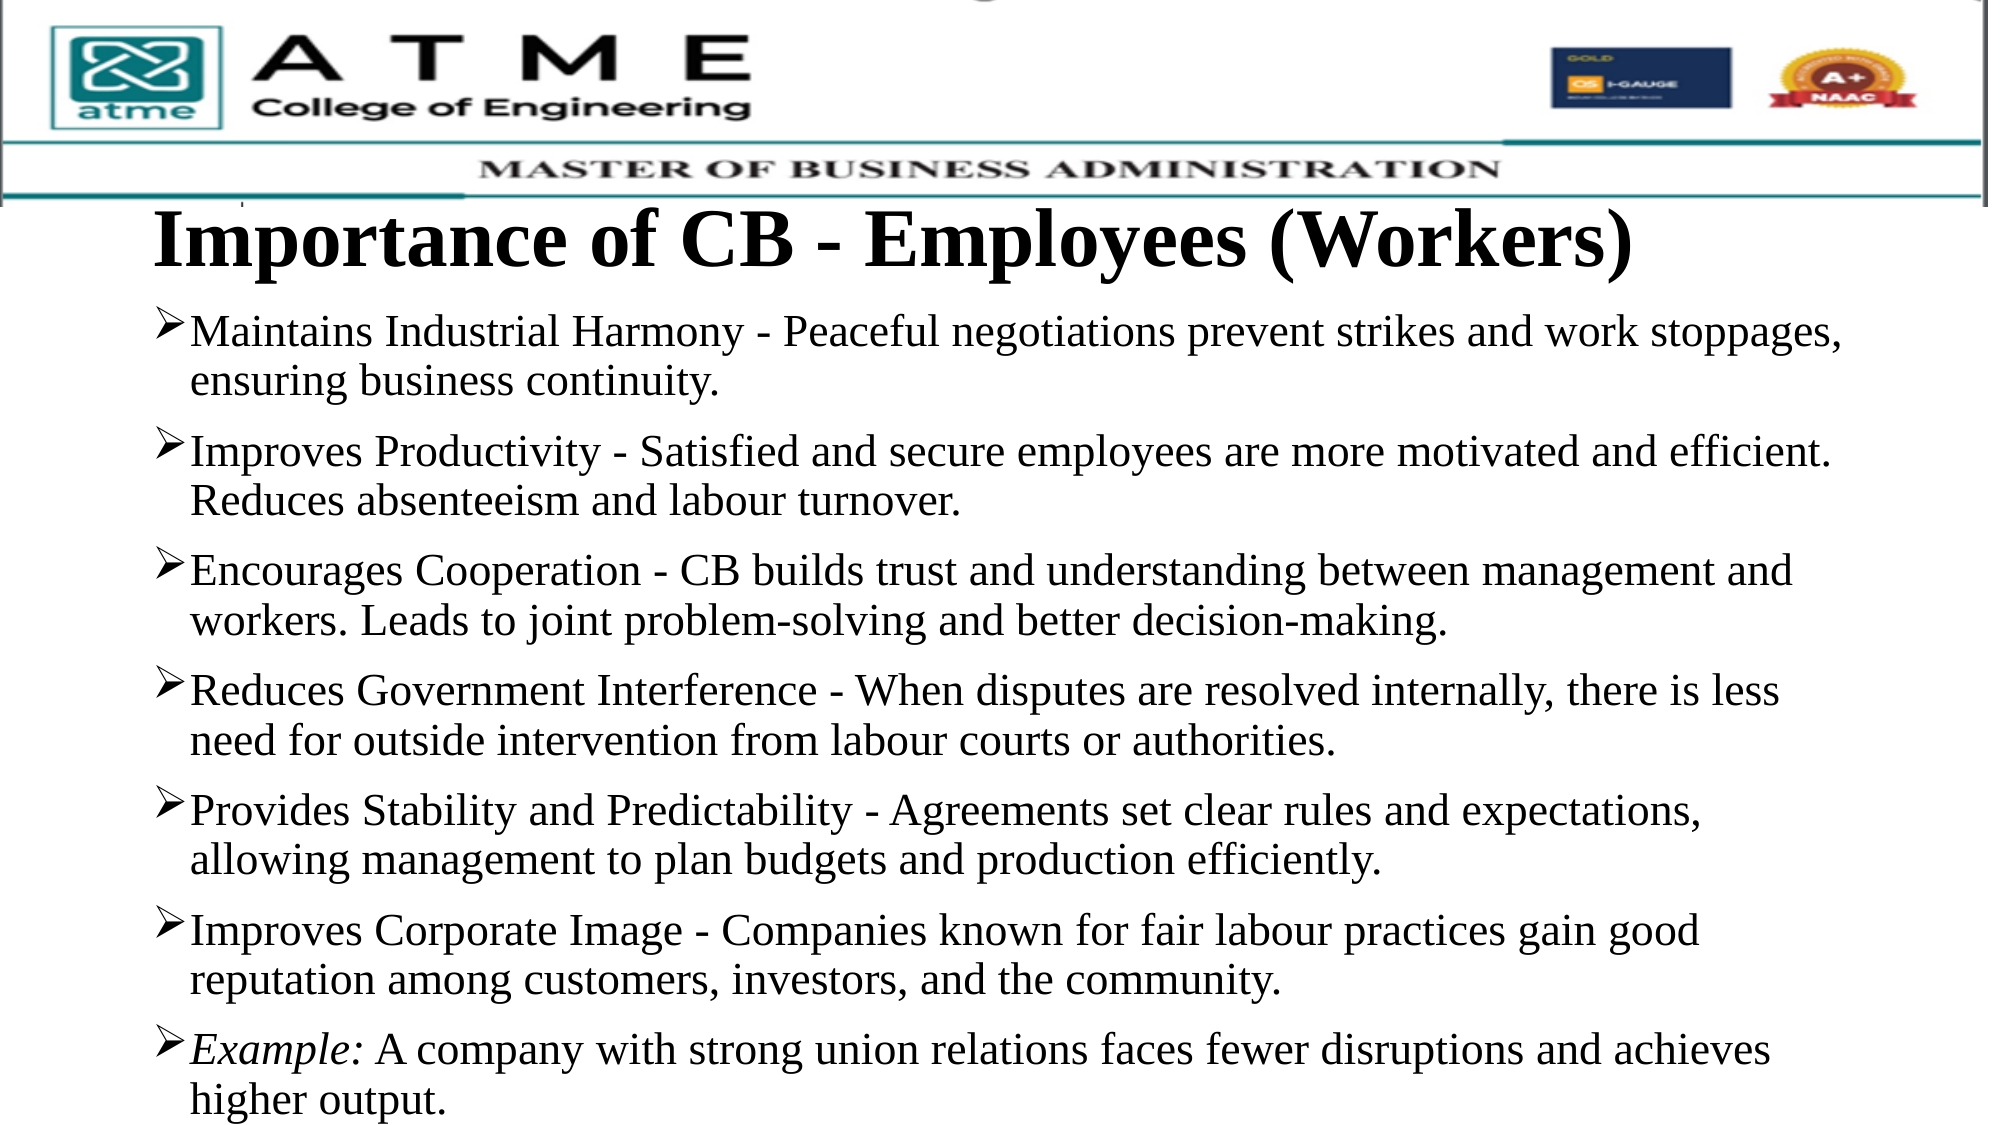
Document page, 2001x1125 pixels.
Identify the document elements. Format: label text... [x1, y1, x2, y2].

title Importance of CB - Employees (Workers) [137, 130, 1863, 299]
picture [0, 0, 1988, 207]
list Maintains Industrial Harmony - Peaceful negotiations prevent strikes and work stoppages, ensuring business continuity. Improves Productivity - Satisfied and secure employees are more motivated and efficient. Reduces absenteeism and labour turnover. Encourages Cooperation - CB builds trust and understanding between management and workers. Leads to joint problem-solving and better decision-making. Reduces Government Interference - When disputes are resolved internally, there is less need for outside intervention from labour courts or authorities. Provides Stability and Predictability - Agreements set clear rules and expectations, allowing management to plan budgets and production efficiently. Improves Corporate Image - Companies known for fair labour practices gain good reputation among customers, investors, and the community. Example: A company with strong union relations faces fewer disruptions and achieves higher output. [137, 299, 1863, 1014]
